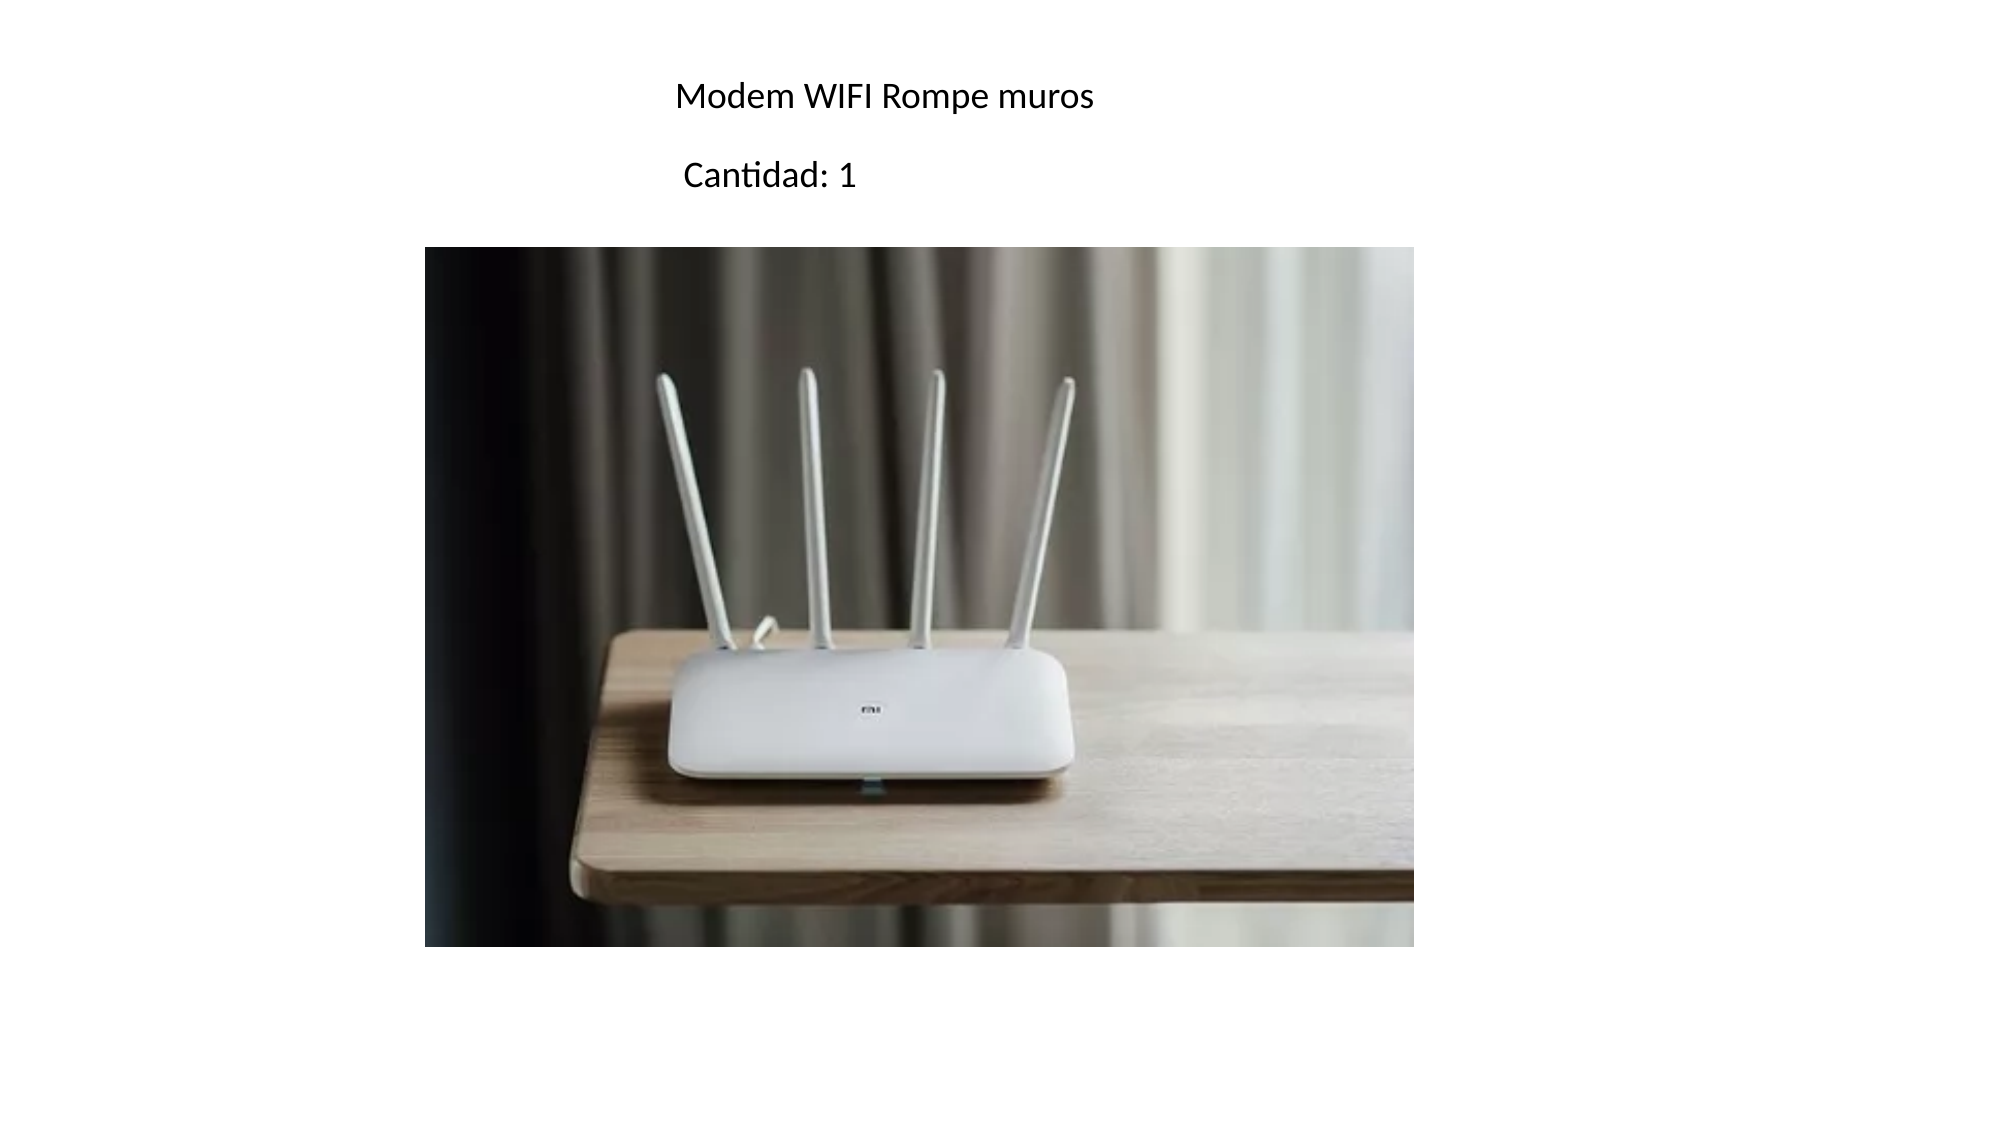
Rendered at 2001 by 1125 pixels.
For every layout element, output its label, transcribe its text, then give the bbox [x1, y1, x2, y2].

text_box Cantidad: 1 [668, 142, 872, 203]
picture [425, 247, 1414, 947]
text_box Modem WIFI Rompe muros [660, 63, 1119, 124]
